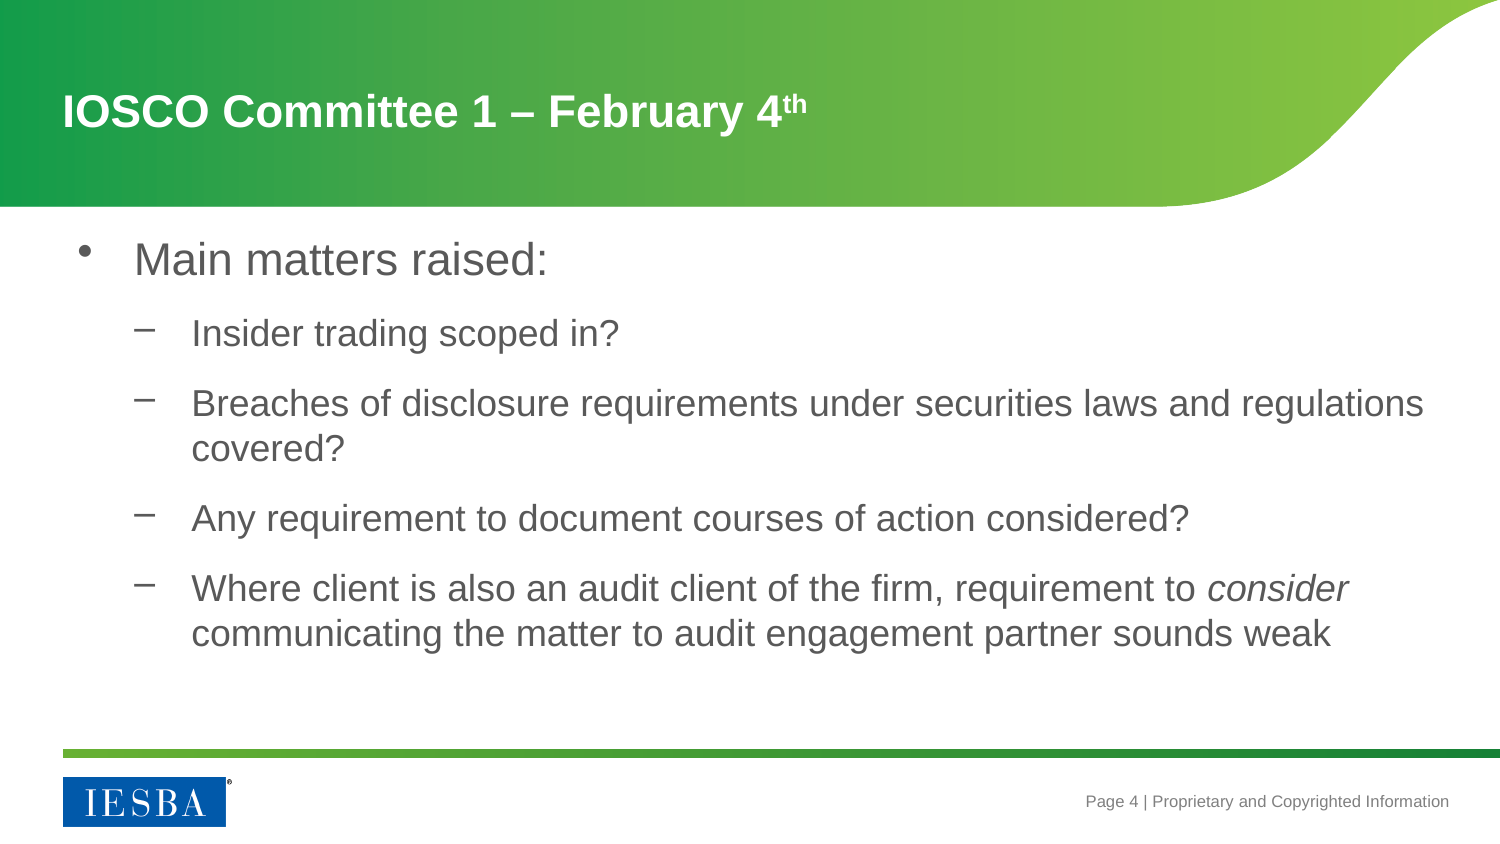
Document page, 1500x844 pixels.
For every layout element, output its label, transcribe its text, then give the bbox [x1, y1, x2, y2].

picture [0, 0, 1500, 207]
list Main matters raised: Insider trading scoped in? Breaches of disclosure requirements under securities laws and regulations covered? Any requirement to document courses of action considered? Where client is also an audit client of the firm, requirement to consider communicating the matter to audit engagement partner sounds weak [62, 221, 1500, 760]
title IOSCO Committee 1 – February 4th [62, 46, 1300, 172]
picture [63, 777, 232, 827]
